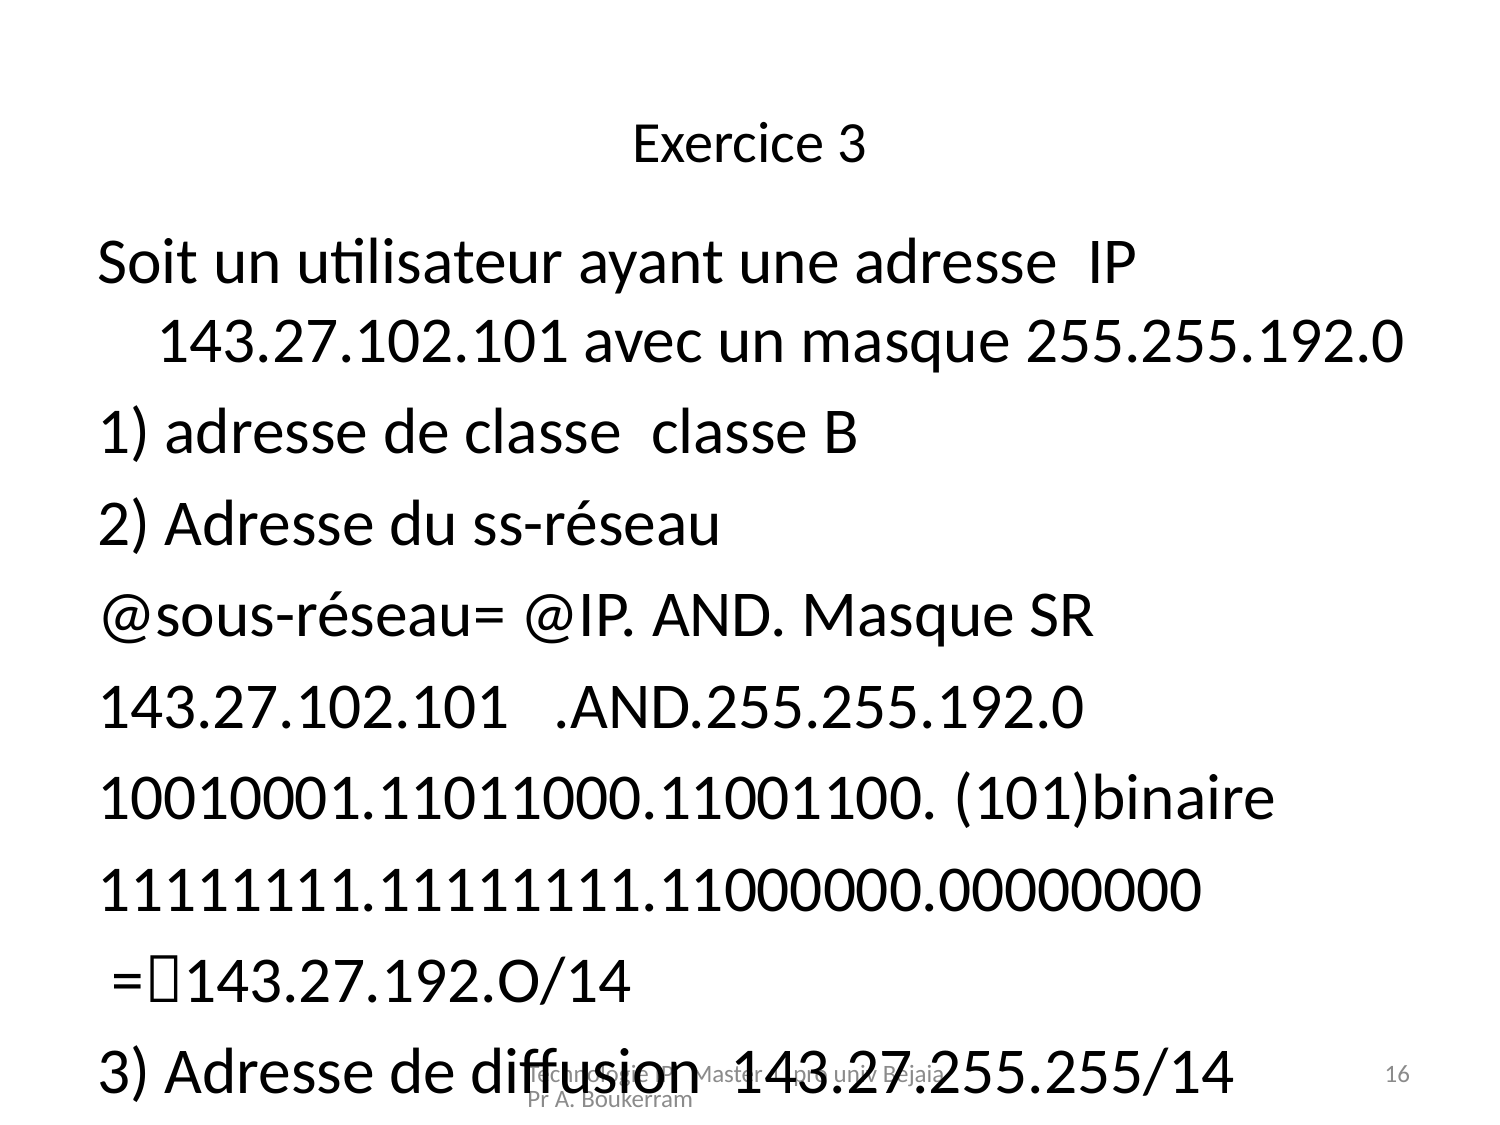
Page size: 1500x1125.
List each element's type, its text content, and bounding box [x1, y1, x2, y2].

slide_number 16 [1074, 1042, 1425, 1103]
title Exercice 3 [75, 45, 1425, 233]
footer Technologie IP Master 1. pro univ Bejaia Pr A. Boukerram [512, 1042, 988, 1103]
list Soit un utilisateur ayant une adresse IP 143.27.102.101 avec un masque 255.255.192.0 1) adresse de classe classe B 2) Adresse du ss-réseau @sous-réseau= @IP. AND. Masque SR 143.27.102.101 .AND.255.255.192.0 10010001.11011000.11001100. (101)binaire 11111111.11111111.11000000.00000000 =143.27.192.O/14 3) Adresse de diffusion 143.27.255.255/14 [82, 210, 1444, 1125]
